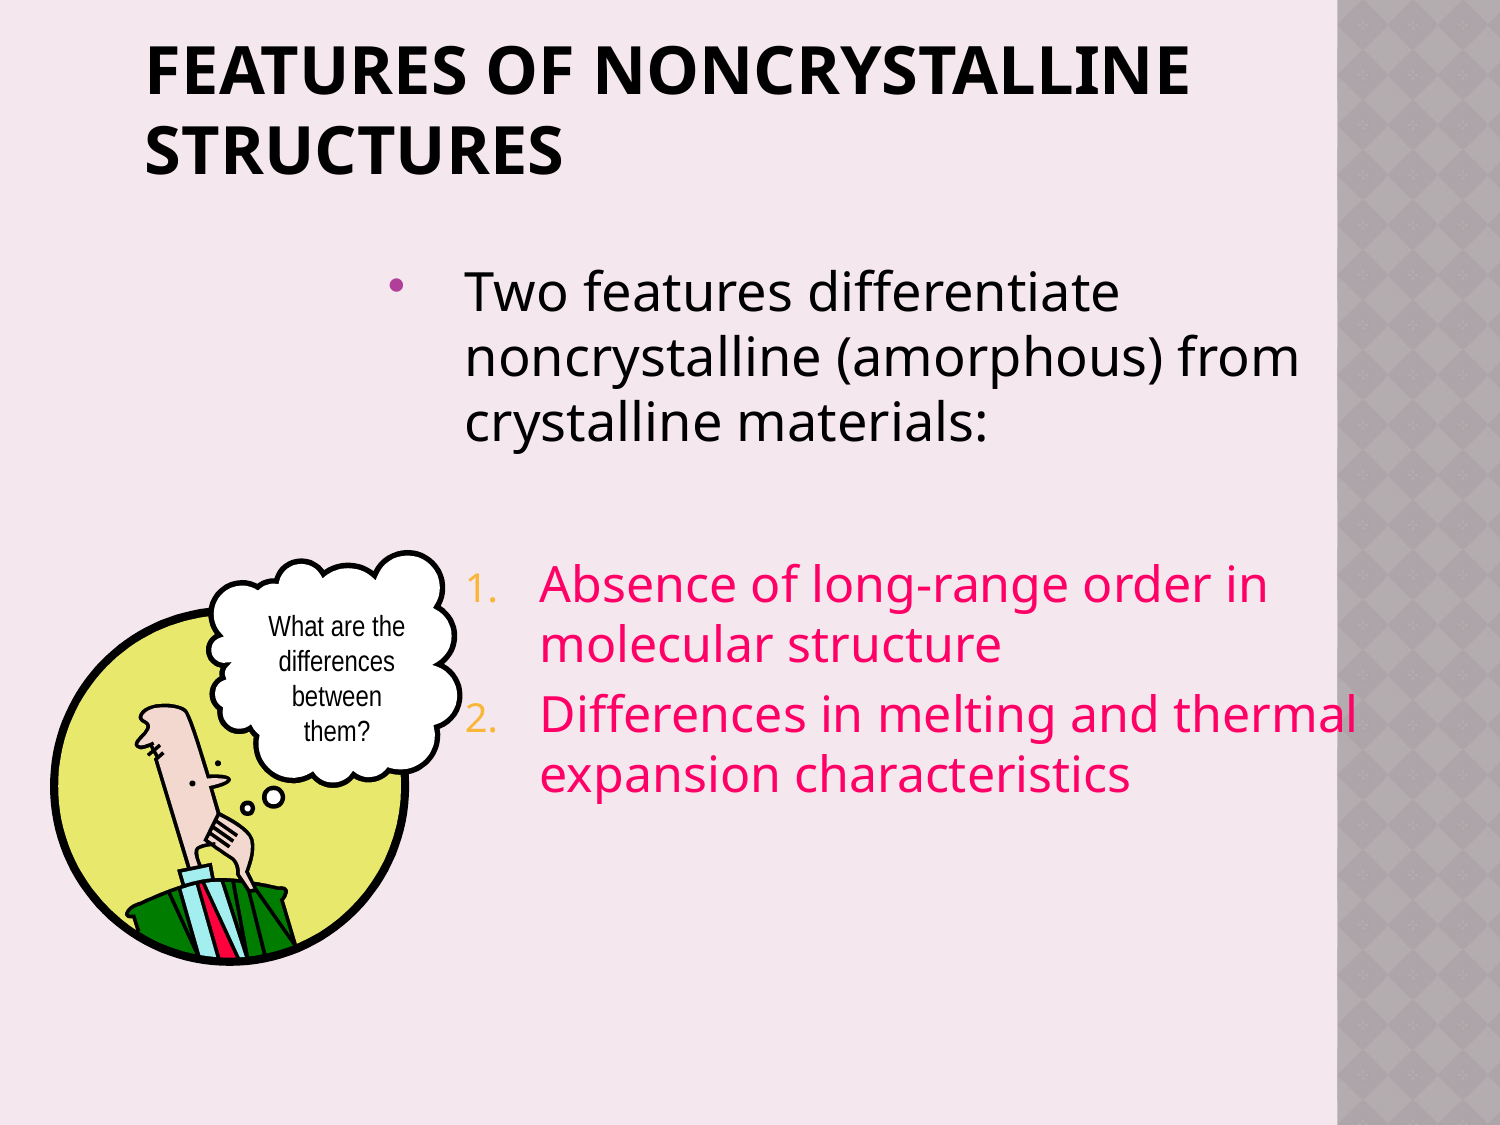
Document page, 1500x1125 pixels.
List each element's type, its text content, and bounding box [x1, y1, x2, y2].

title Features of Noncrystalline Structures [137, 37, 1288, 188]
list Two features differentiate noncrystalline (amorphous) from crystalline materials: Absence of long‑range order in molecular structure Differences in melting and thermal expansion characteristics [375, 249, 1388, 988]
picture [49, 549, 463, 967]
